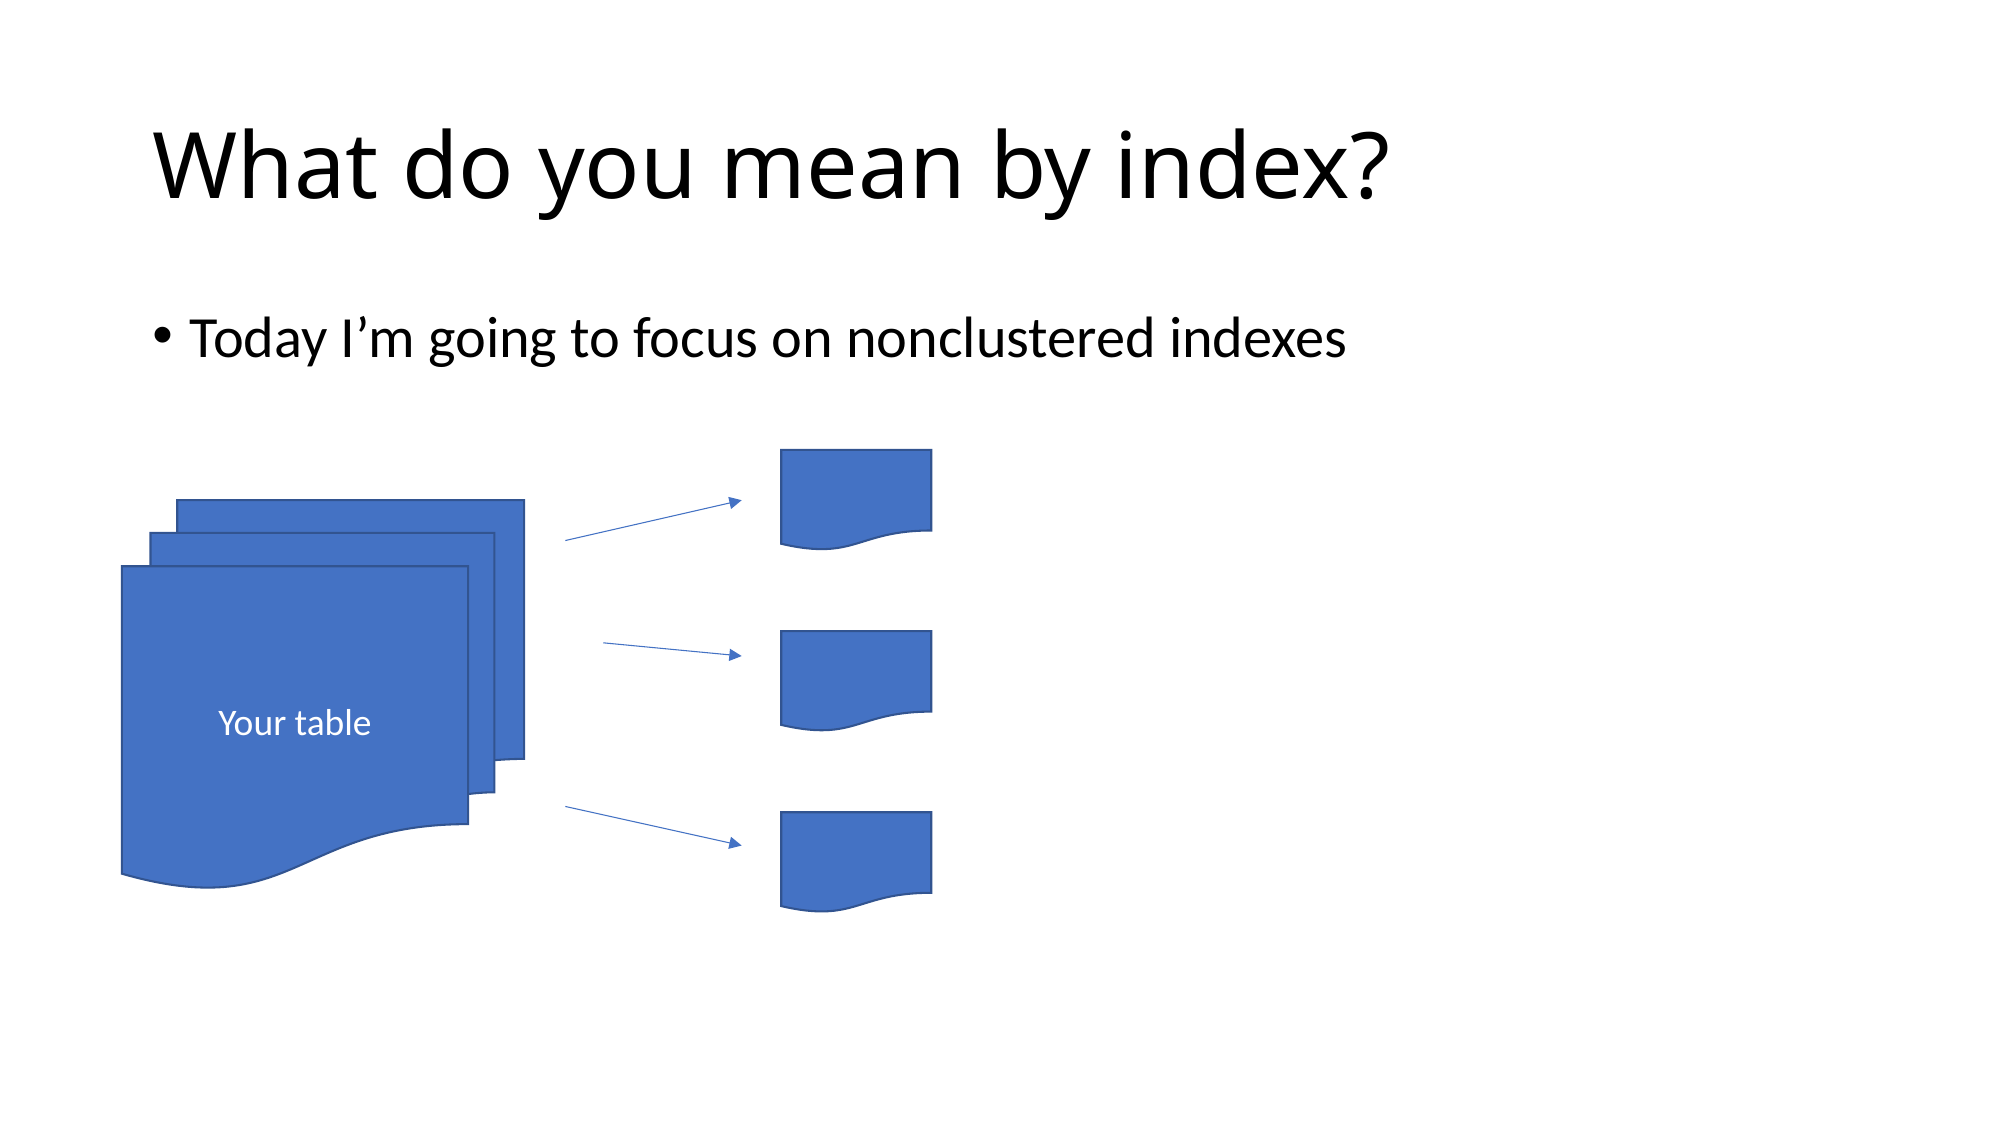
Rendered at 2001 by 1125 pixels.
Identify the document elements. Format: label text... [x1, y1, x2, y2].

list Today I’m going to focus on nonclustered indexes [137, 299, 1863, 1014]
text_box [565, 500, 742, 541]
text_box [780, 448, 933, 551]
text_box [780, 811, 933, 913]
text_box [603, 642, 742, 657]
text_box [565, 806, 742, 846]
text_box Your table [120, 499, 526, 889]
title What do you mean by index? [137, 59, 1863, 278]
text_box [780, 630, 933, 732]
